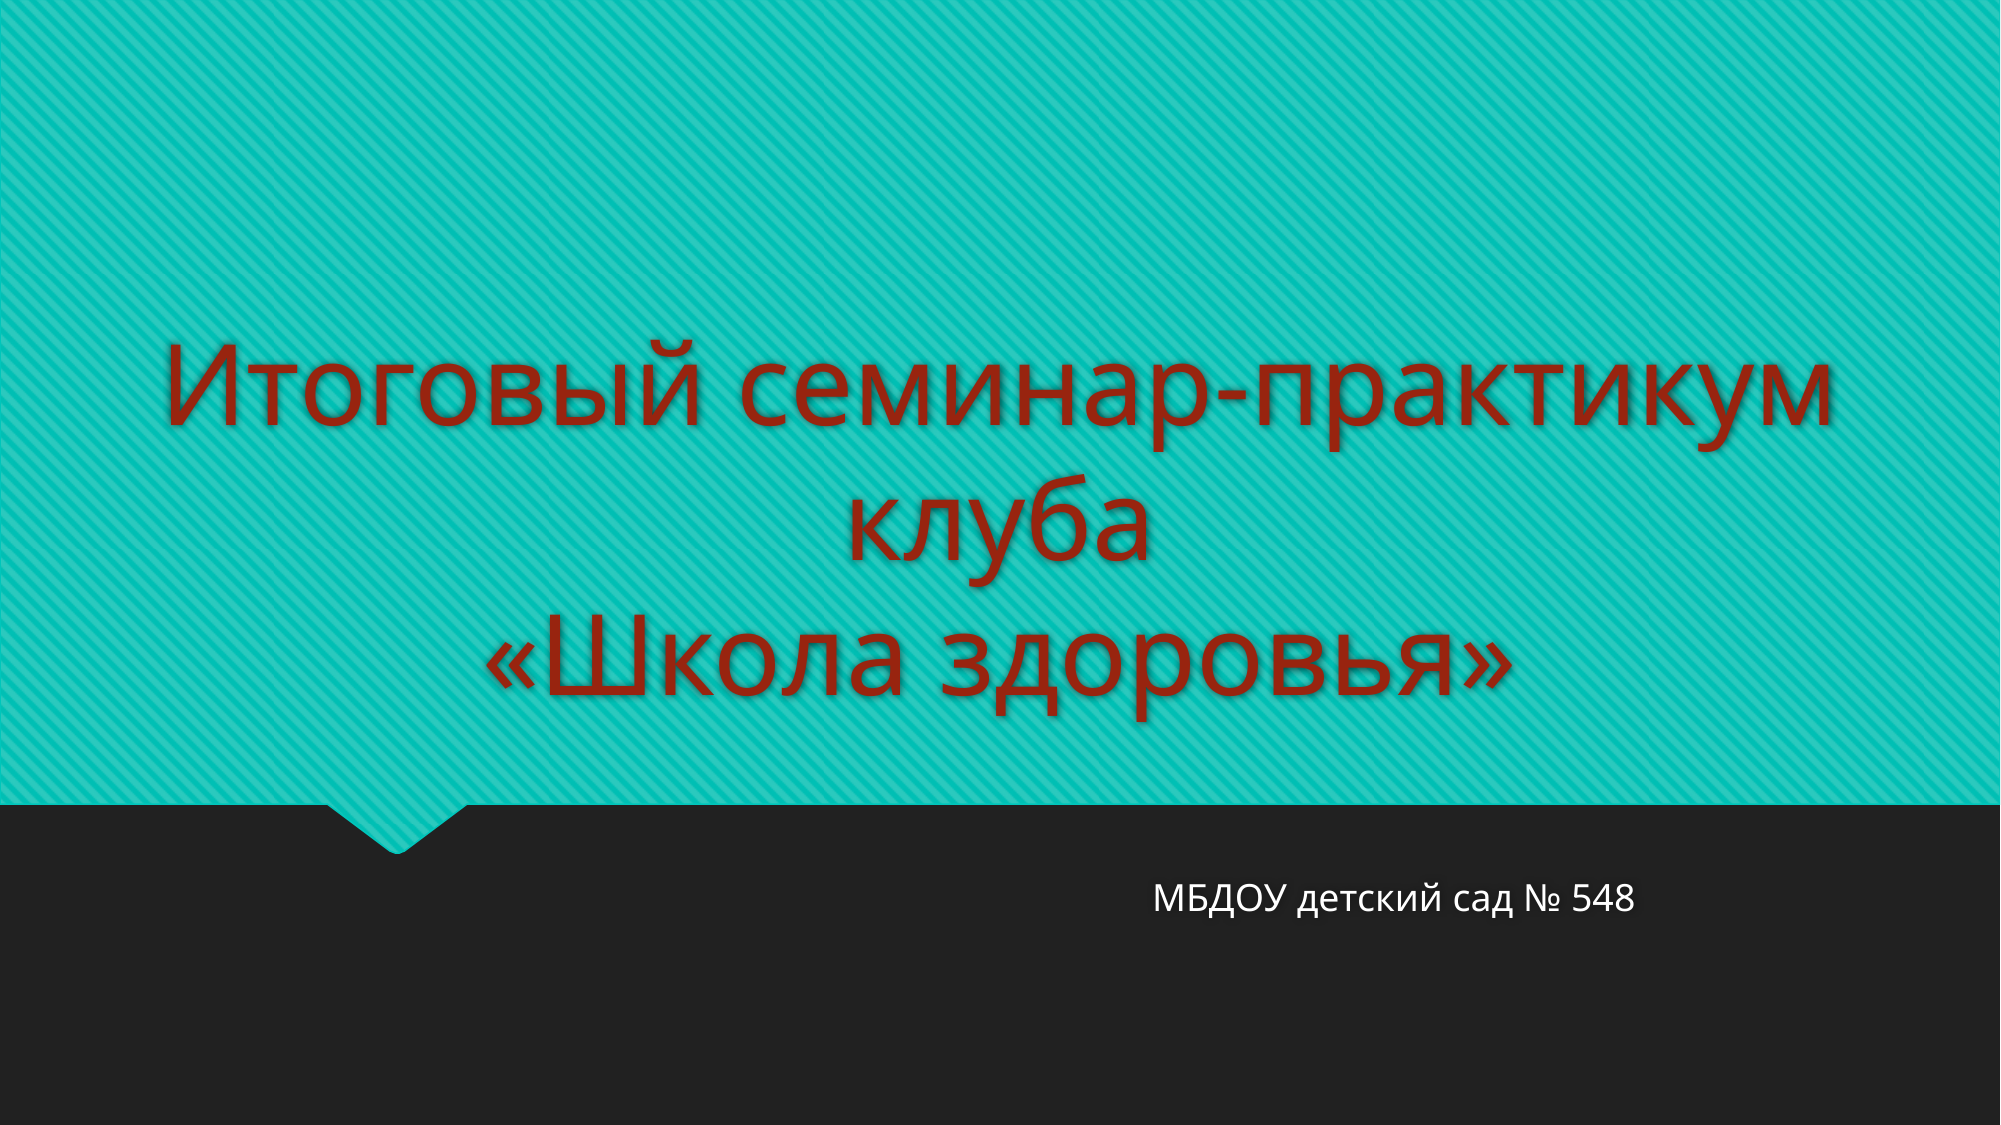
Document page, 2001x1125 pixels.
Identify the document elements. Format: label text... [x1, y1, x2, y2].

title Итоговый семинар-практикум клуба «Школа здоровья» [132, 237, 1868, 726]
subtitle МБДОУ детский сад № 548 [132, 866, 1868, 938]
